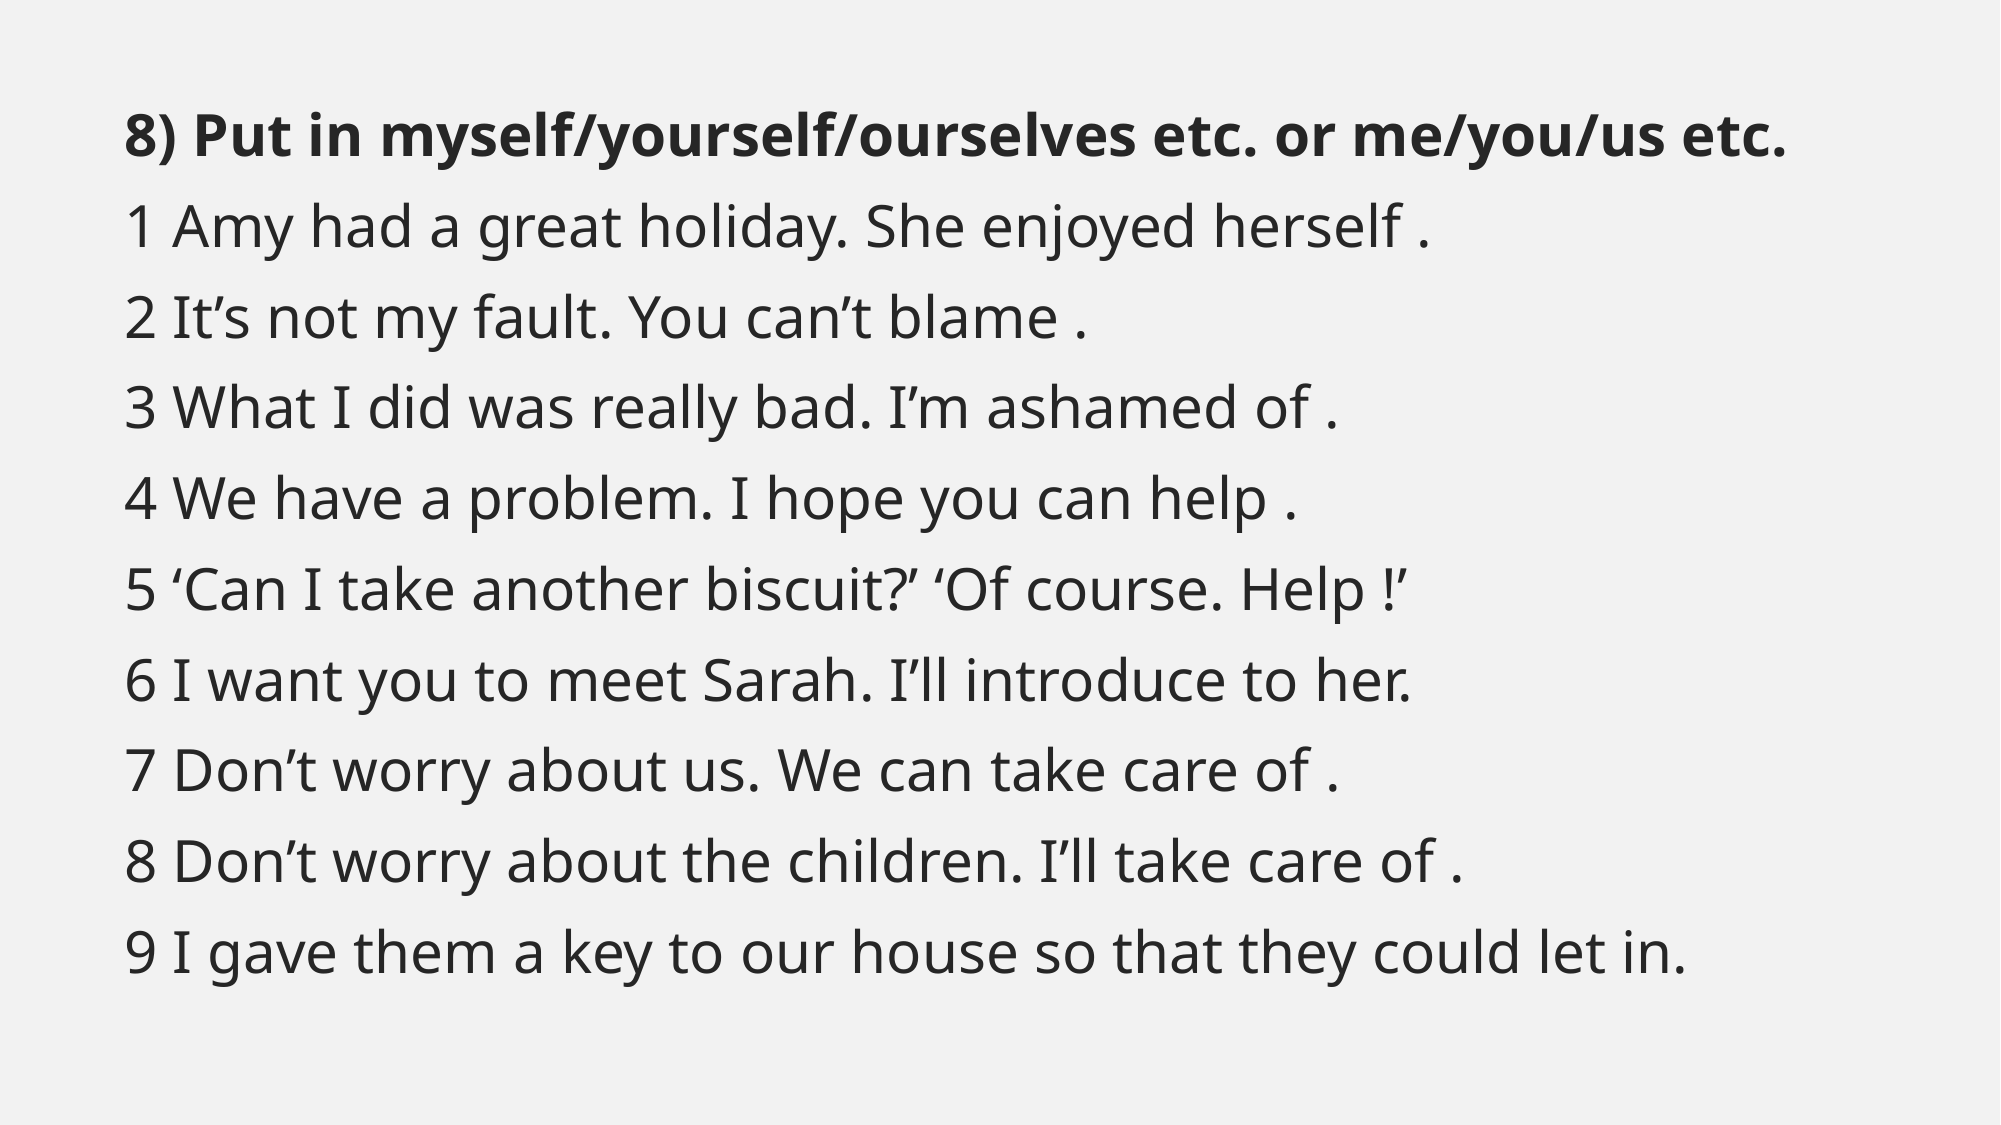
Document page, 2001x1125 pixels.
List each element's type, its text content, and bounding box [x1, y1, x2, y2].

list 8) Put in myself/yourself/ourselves etc. or me/you/us etc. 1 Amy had a great holiday. She enjoyed herself . 2 It’s not my fault. You can’t blame . 3 What I did was really bad. I’m ashamed of . 4 We have a problem. I hope you can help . 5 ‘Can I take another biscuit?’ ‘Of course. Help !’ 6 I want you to meet Sarah. I’ll introduce to her. 7 Don’t worry about us. We can take care of . 8 Don’t worry about the children. I’ll take care of . 9 I gave them a key to our house so that they could let in. [109, 91, 1918, 1125]
